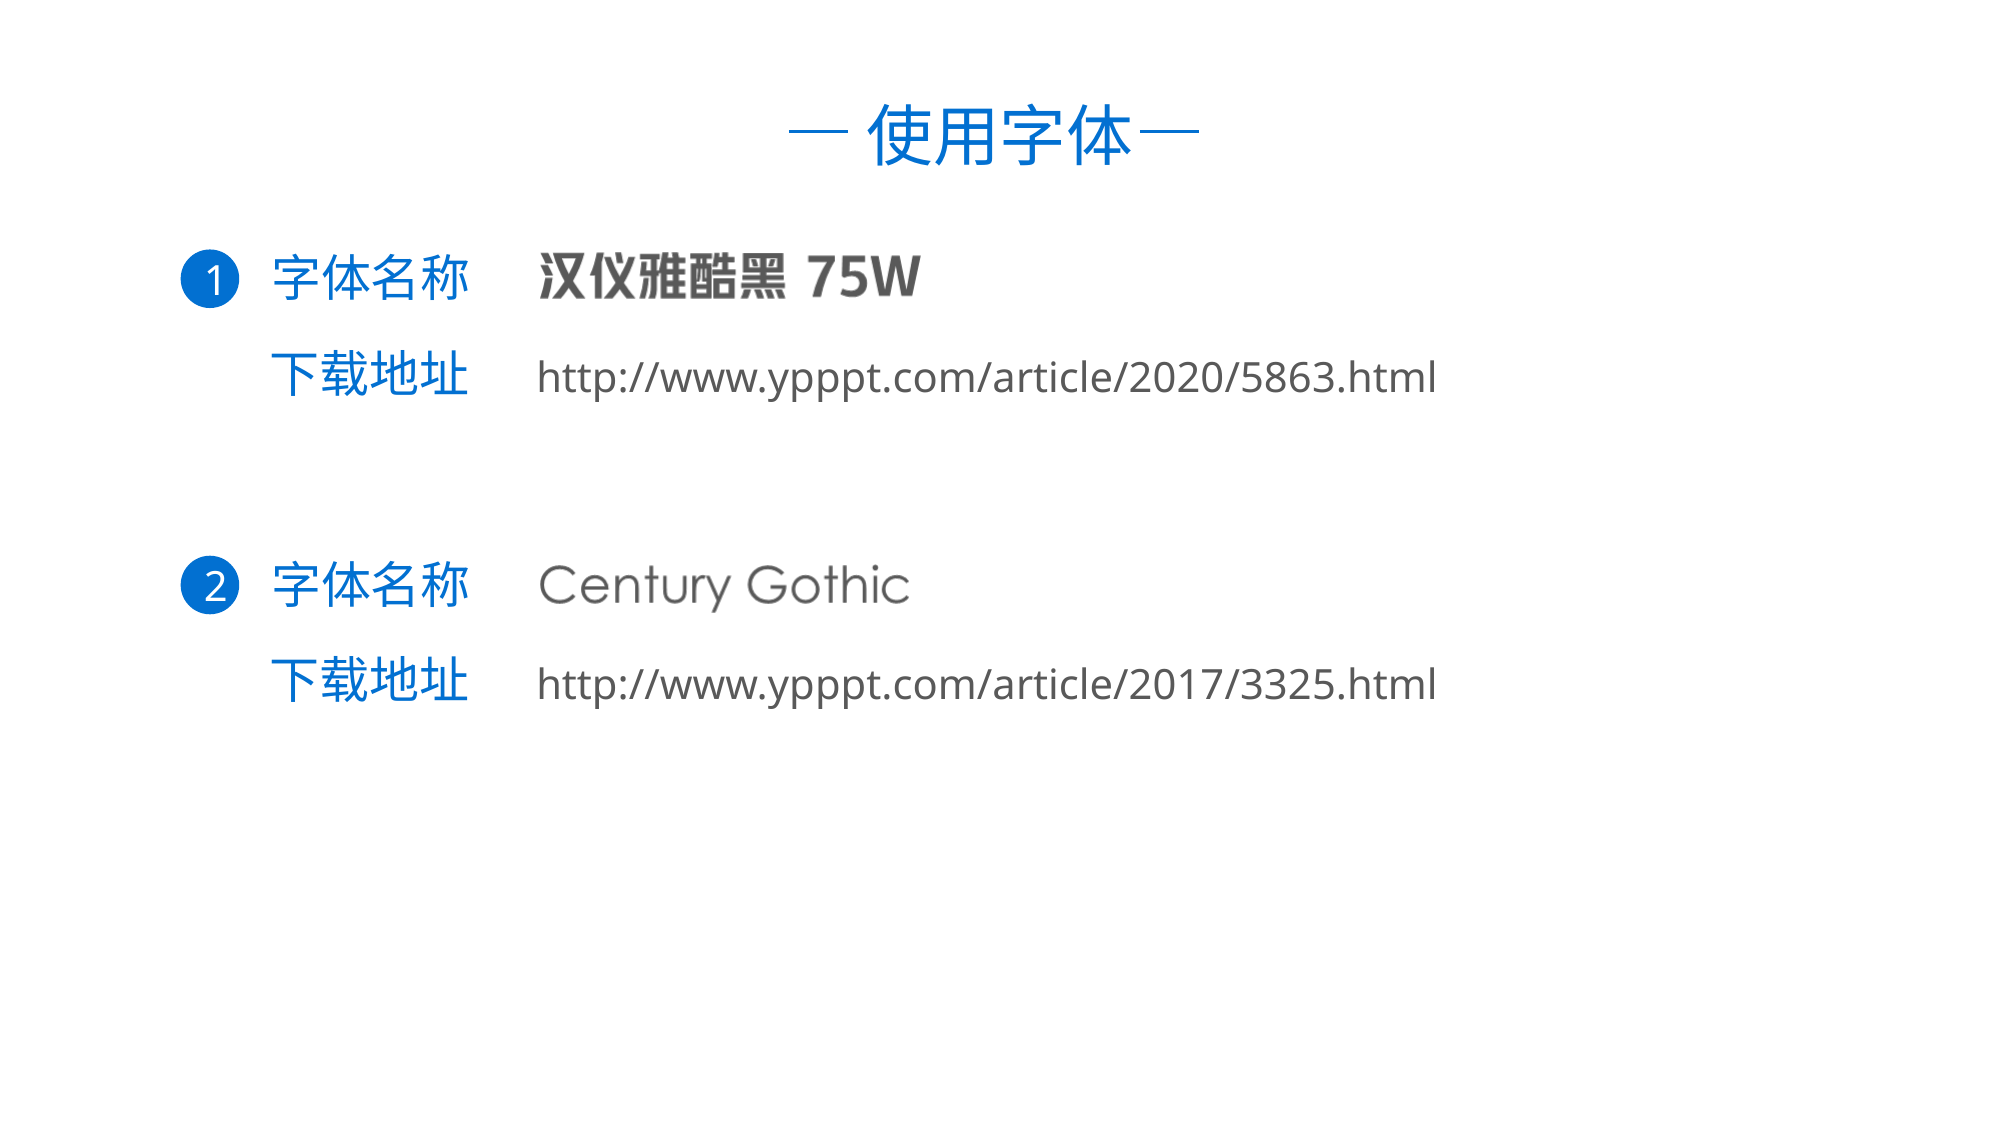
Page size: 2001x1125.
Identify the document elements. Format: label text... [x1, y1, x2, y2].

text_box 1 [179, 248, 241, 310]
picture [507, 537, 953, 645]
text_box 下载地址 [254, 641, 491, 716]
text_box http://www.ypppt.com/article/2020/5863.html [521, 343, 1558, 409]
text_box 下载地址 [254, 334, 491, 410]
text_box http://www.ypppt.com/article/2017/3325.html [521, 650, 1558, 715]
text_box 字体名称 [256, 545, 507, 621]
text_box 使用字体 [830, 70, 1170, 182]
text_box 字体名称 [256, 239, 507, 315]
text_box 2 [179, 554, 241, 616]
picture [507, 231, 951, 338]
